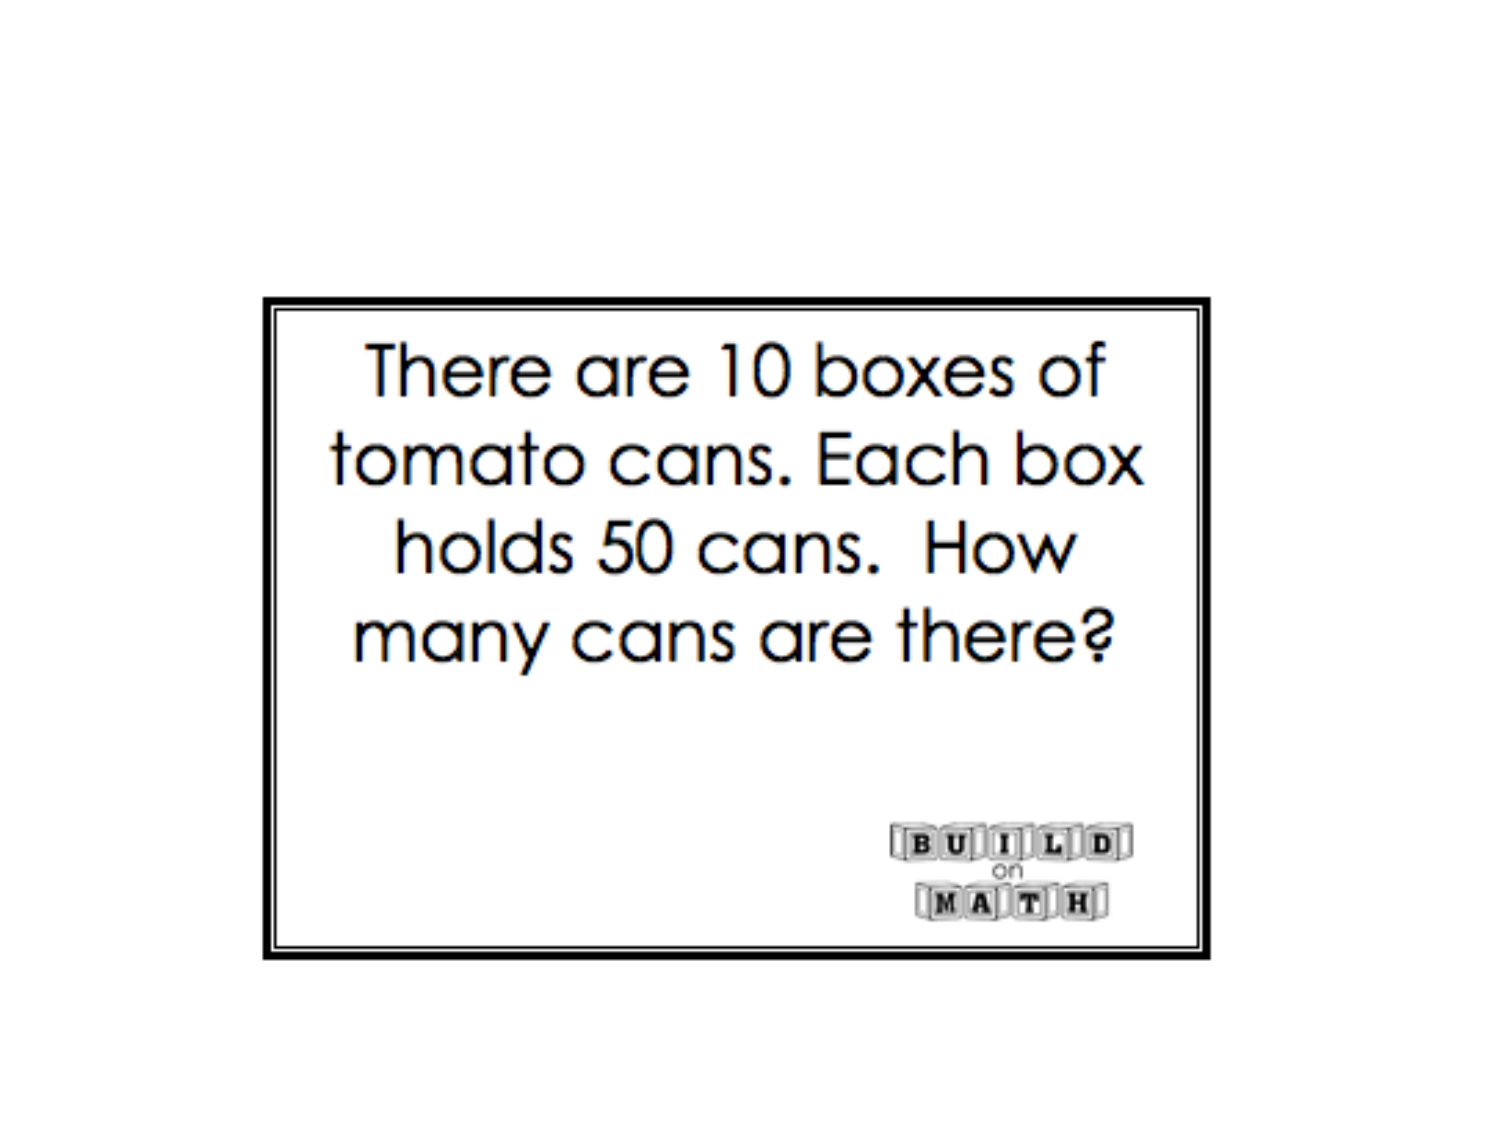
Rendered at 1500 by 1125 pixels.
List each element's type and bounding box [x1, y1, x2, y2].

list [74, 262, 1426, 1006]
